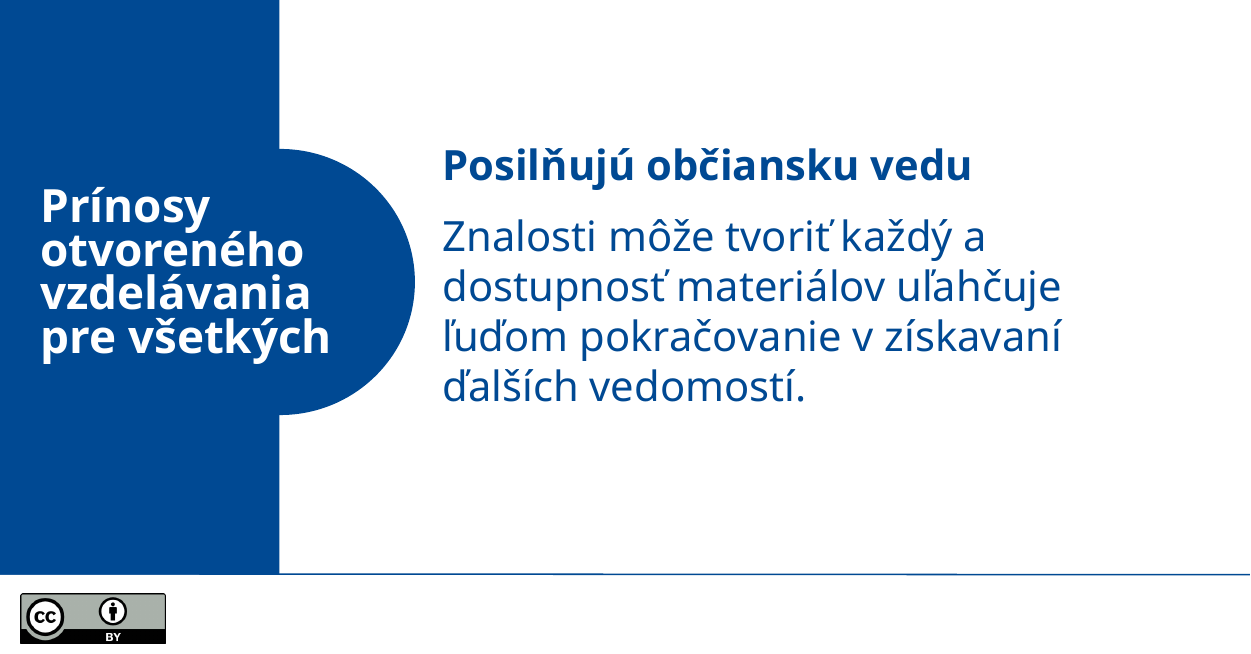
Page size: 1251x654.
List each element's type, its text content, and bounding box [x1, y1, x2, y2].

text_box [0, 582, 1250, 654]
text_box Posilňujú občiansku vedu Znalosti môže tvoriť každý a dostupnosť materiálov uľahčuje ľuďom pokračovanie v získavaní ďalších vedomostí. [427, 124, 1177, 425]
text_box [0, 0, 280, 573]
text_box Prínosy otvoreného vzdelávania pre všetkých [25, 171, 409, 378]
text_box [409, 242, 415, 322]
picture [20, 592, 166, 645]
text_box [206, 148, 355, 171]
text_box [187, 378, 374, 416]
